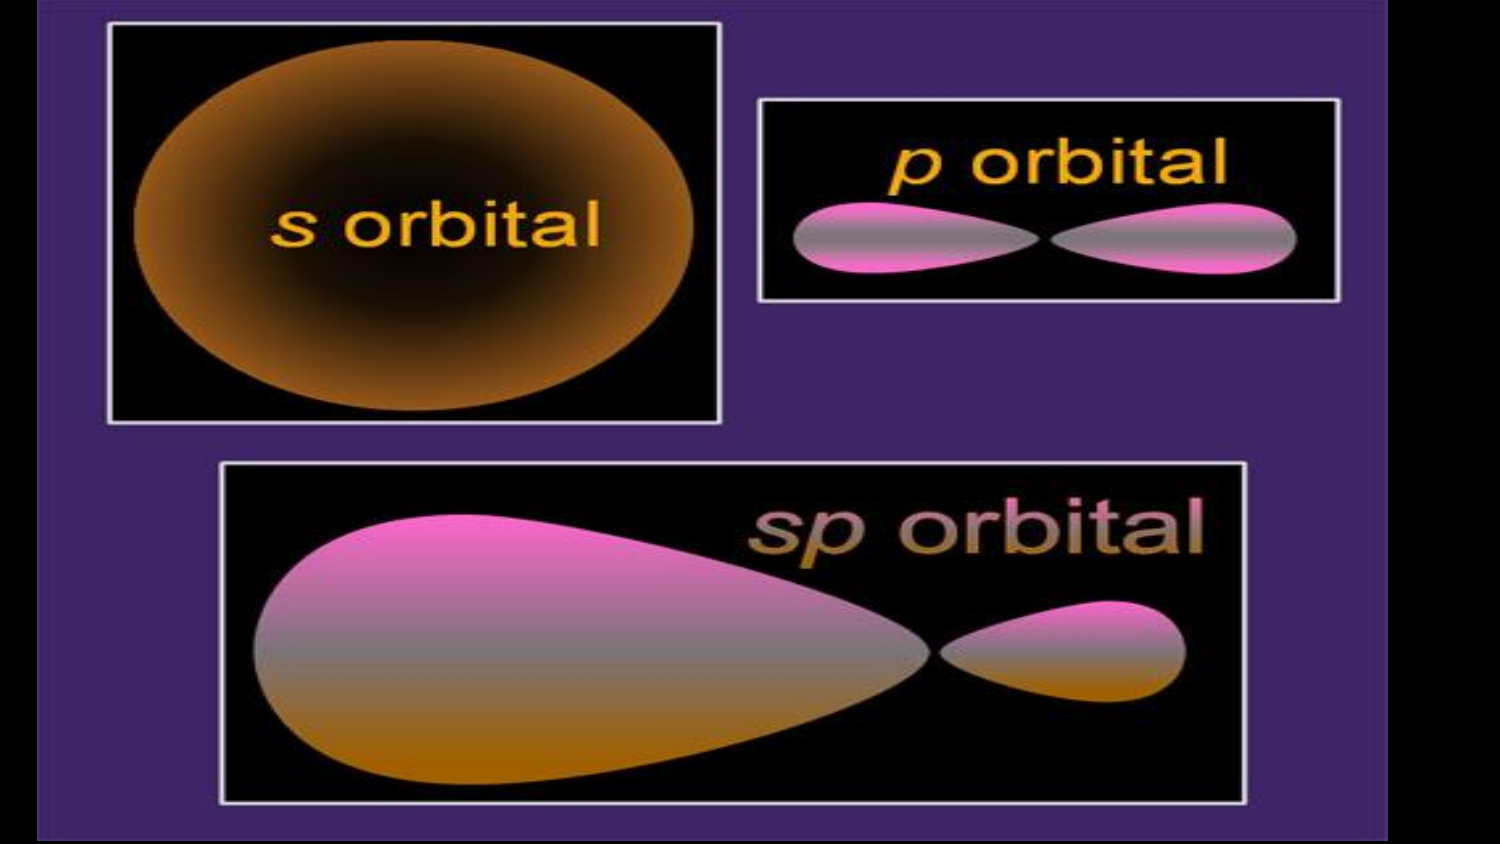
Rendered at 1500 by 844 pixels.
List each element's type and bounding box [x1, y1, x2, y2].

picture [37, 0, 1388, 841]
